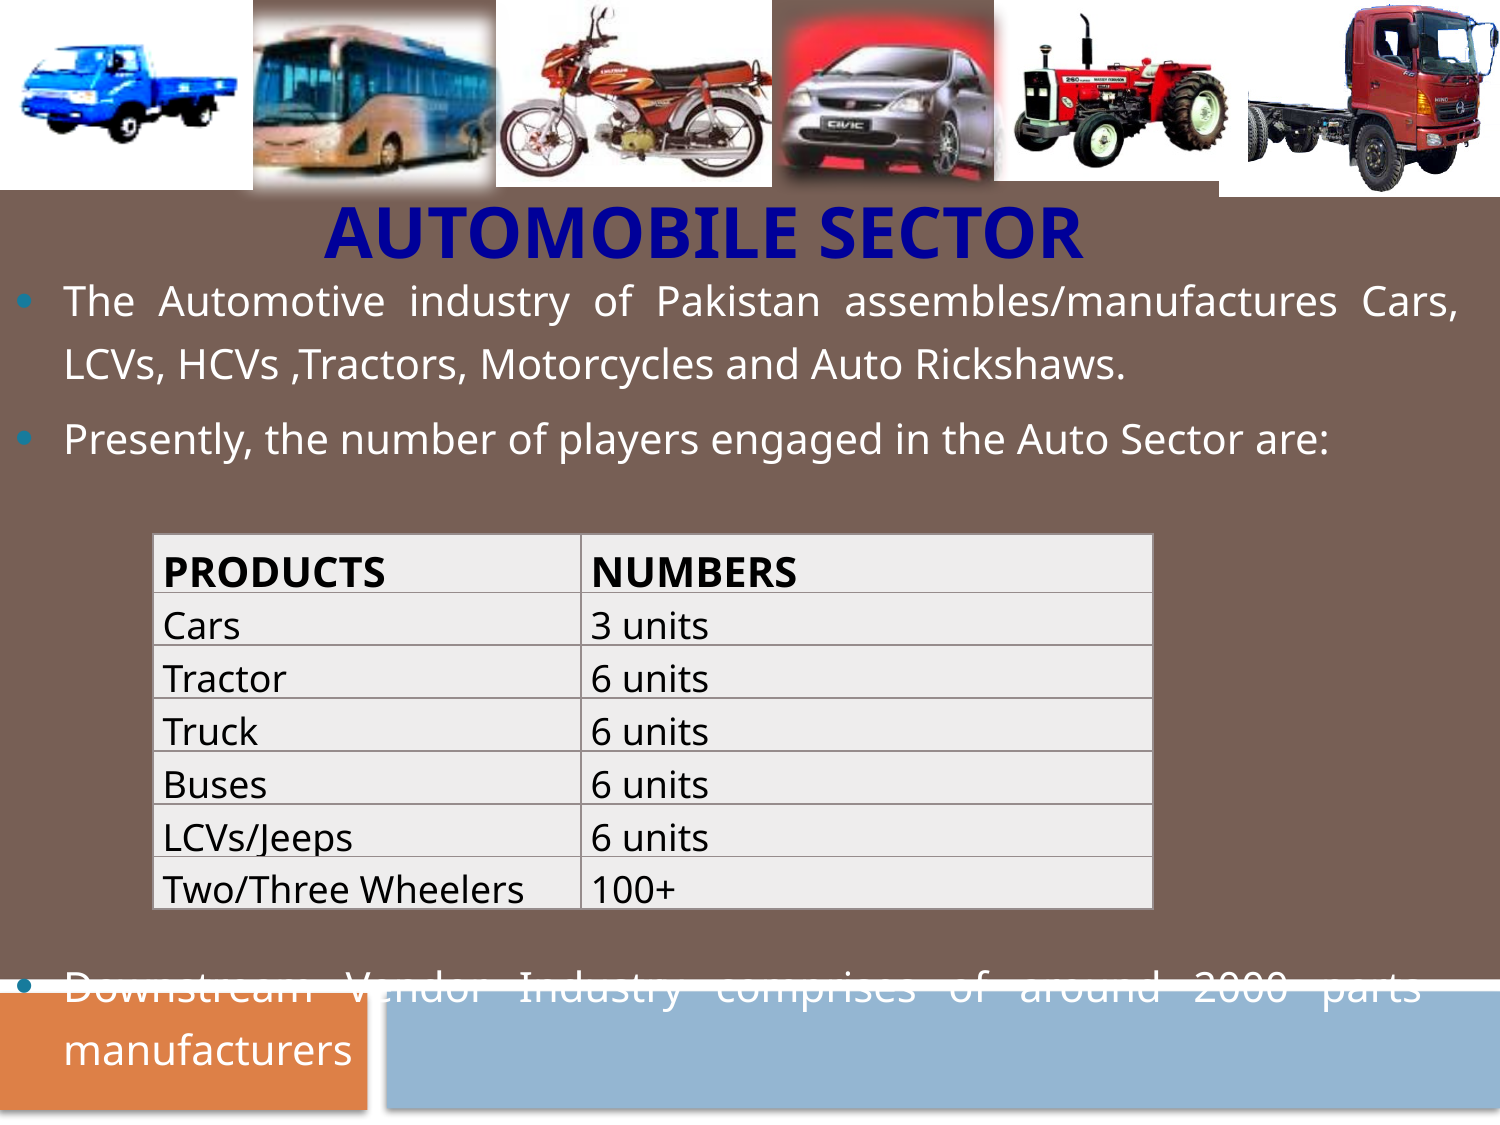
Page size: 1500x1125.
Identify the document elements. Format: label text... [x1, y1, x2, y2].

table_cell 6 units [582, 752, 1152, 803]
table_header PRODUCTS [154, 535, 580, 592]
table_cell Truck [154, 699, 580, 750]
table_cell Two/Three Wheelers [154, 857, 580, 908]
table_cell 3 units [582, 593, 1152, 644]
table_cell 6 units [582, 646, 1152, 697]
table_cell 6 units [582, 699, 1152, 750]
table_cell Cars [154, 593, 580, 644]
table_cell 100+ [582, 857, 1152, 908]
text_box Downstream Vendor Industry comprises of around 2000 parts manufacturers [0, 941, 1438, 1081]
table_cell LCVs/Jeeps [154, 805, 580, 856]
table_cell 6 units [582, 805, 1152, 856]
table_cell Buses [154, 752, 580, 803]
picture [0, 0, 1500, 206]
text_box AUTOMOBILE SECTOR [309, 193, 1101, 281]
table_header NUMBERS [582, 535, 1152, 592]
table_cell Tractor [154, 646, 580, 697]
text_box The Automotive industry of Pakistan assembles/manufactures Cars, LCVs, HCVs ,Tractors, Motorcycles and Auto Rickshaws. Presently, the number of players engaged in the Auto Sector are: [0, 255, 1475, 471]
